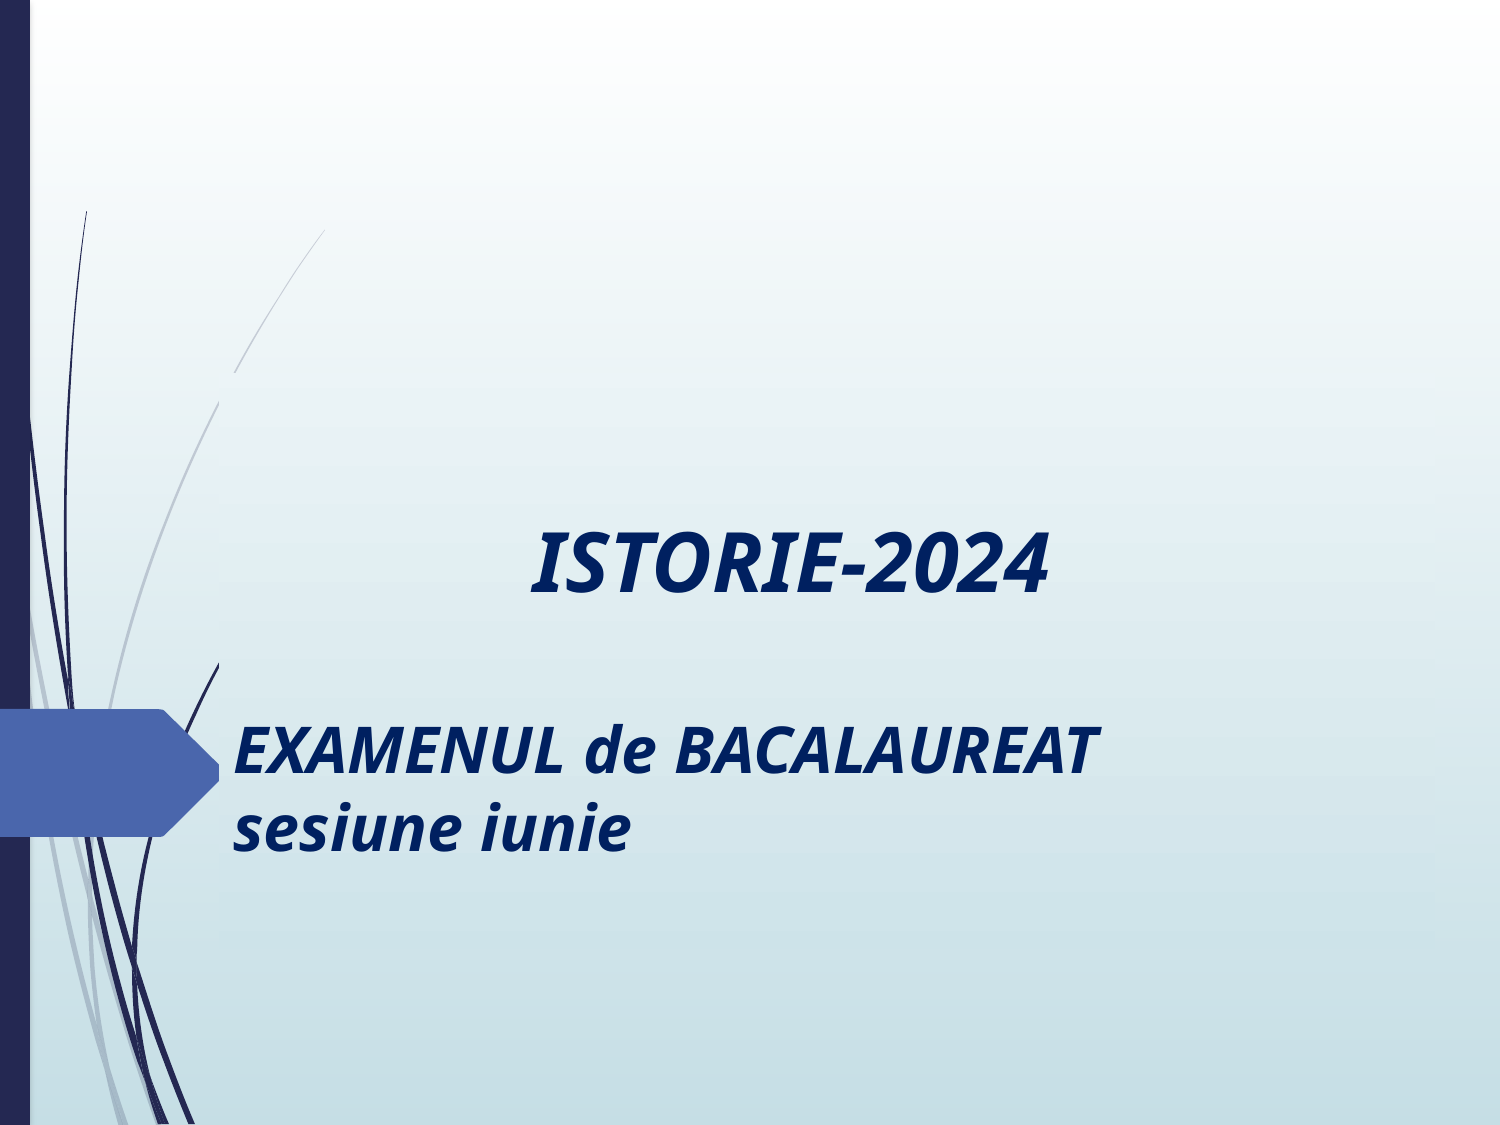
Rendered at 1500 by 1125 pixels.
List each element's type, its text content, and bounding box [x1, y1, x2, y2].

title ISTORIE-2024 EXAMENUL de BACALAUREAT sesiune iunie [218, 373, 1436, 949]
